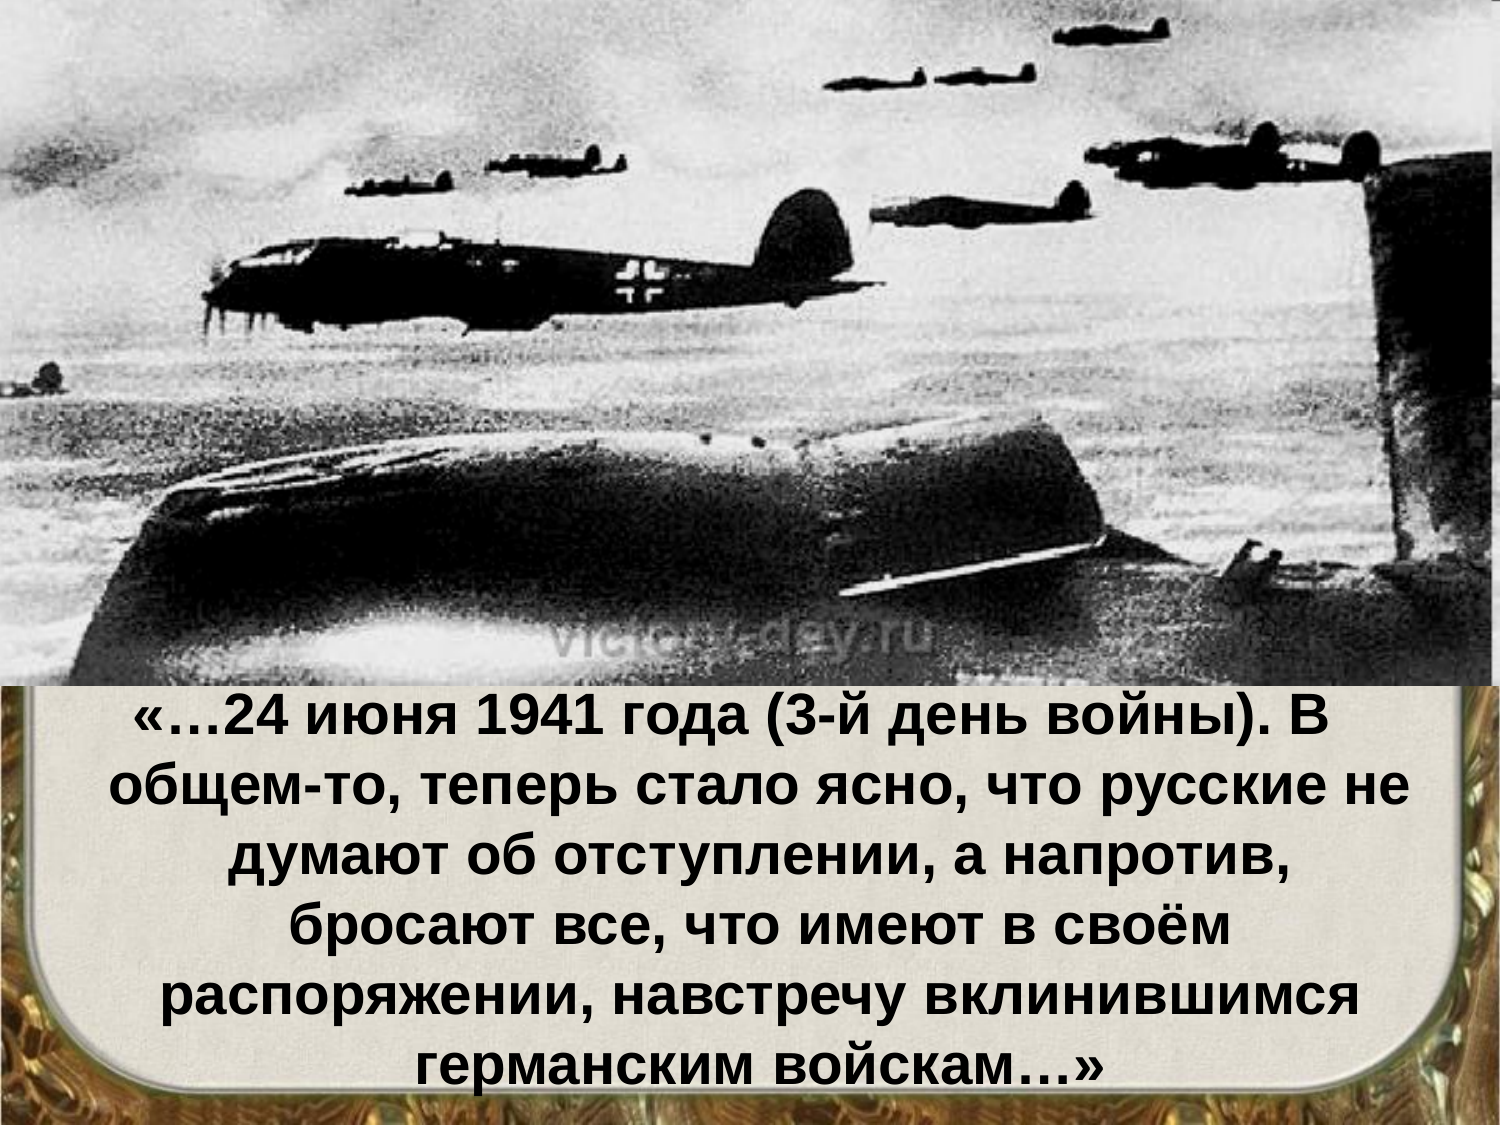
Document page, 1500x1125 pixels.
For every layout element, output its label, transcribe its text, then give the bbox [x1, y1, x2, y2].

text_box «…24 июня 1941 года (3-й день войны). В общем-то, теперь стало ясно, что русские не думают об отступлении, а напротив, бросают все, что имеют в своём распоряжении, навстречу вклинившимся германским войскам…» [29, 694, 1436, 958]
picture [0, 686, 1500, 1125]
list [0, 0, 1500, 686]
